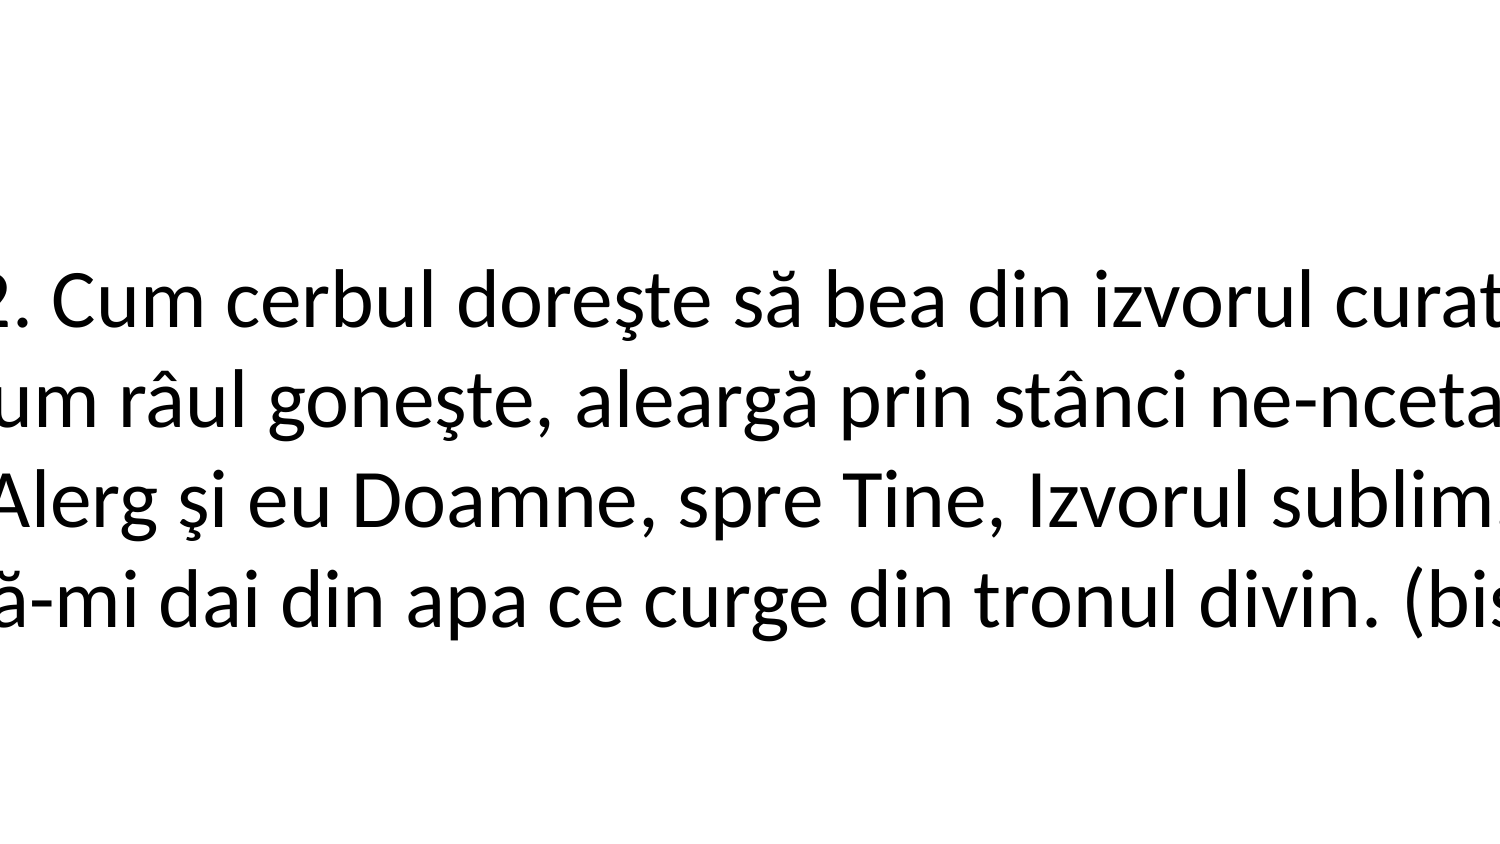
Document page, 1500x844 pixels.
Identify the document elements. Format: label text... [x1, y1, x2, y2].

text_box 2. Cum cerbul doreşte să bea din izvorul curat, Cum râul goneşte, aleargă prin stânci ne-ncetat, Alerg şi eu Doamne, spre Tine, Izvorul sublim, Să-mi dai din apa ce curge din tronul divin. (bis) [0, 192, 1500, 652]
